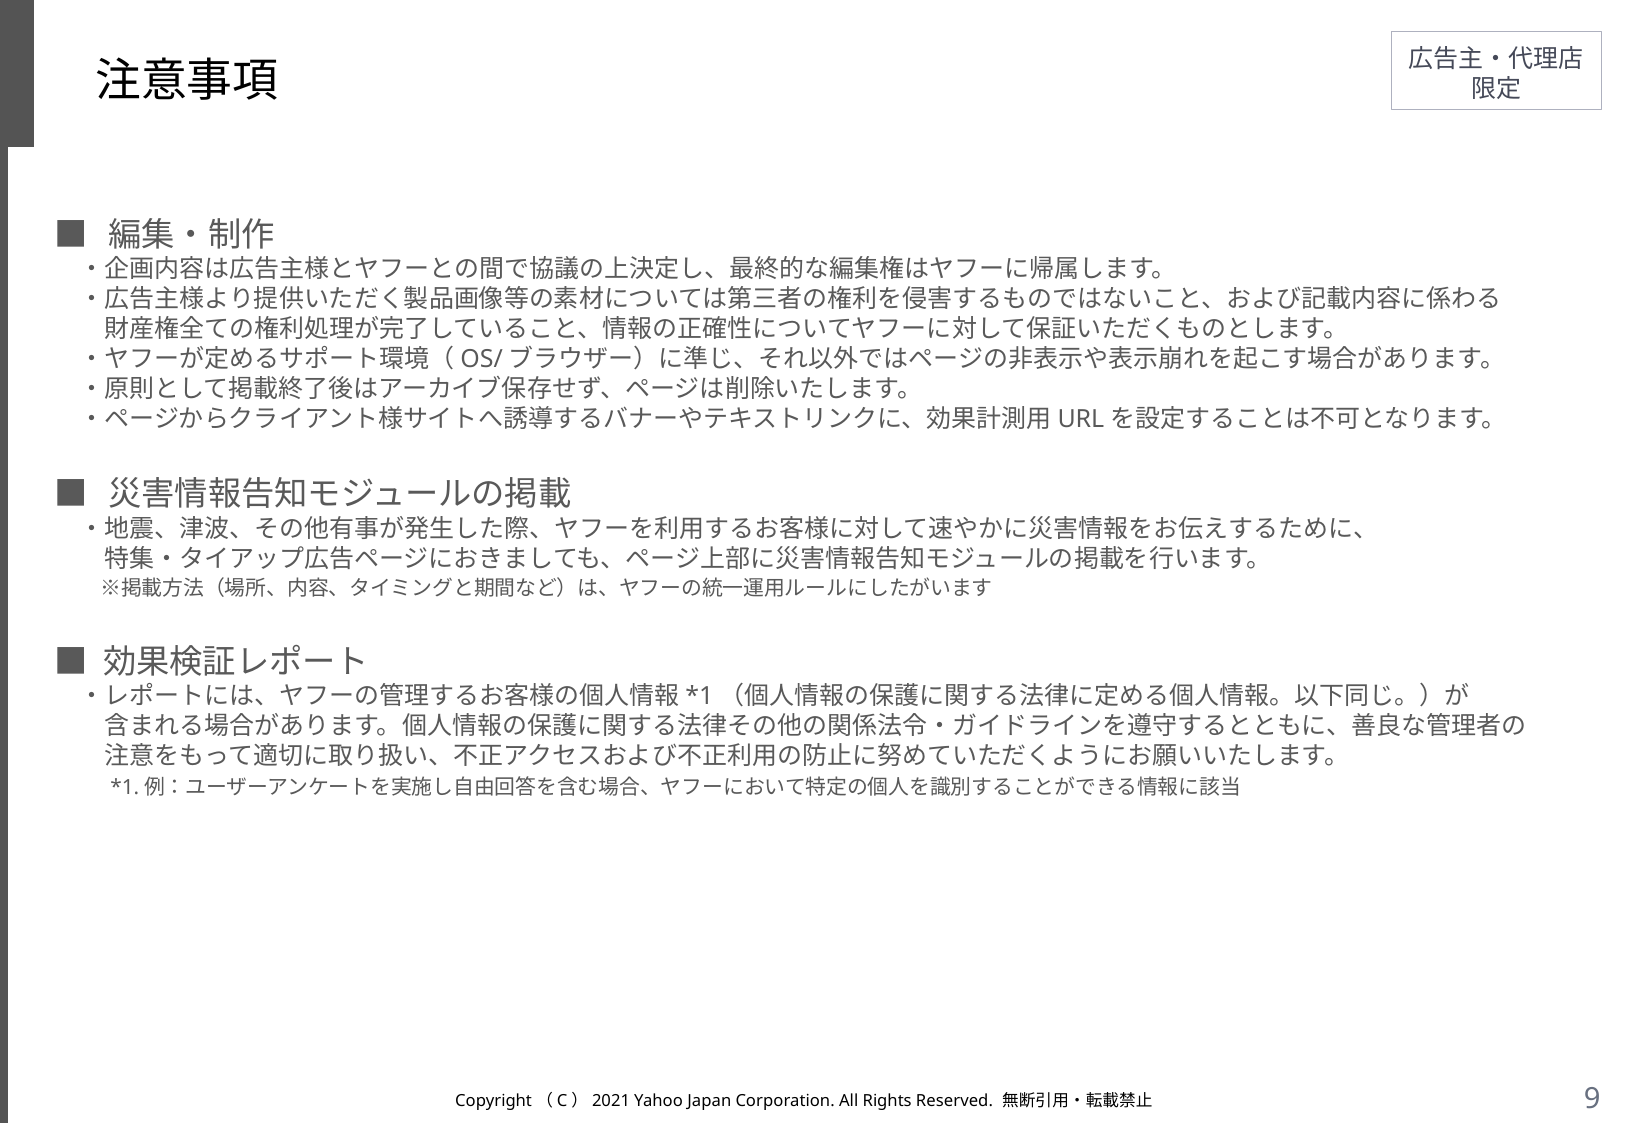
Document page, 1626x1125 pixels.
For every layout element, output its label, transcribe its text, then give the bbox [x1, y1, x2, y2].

footer Copyright（C）2021 Yahoo Japan Corporation. All Rights Reserved. 無断引用・転載禁止 [440, 1082, 1185, 1118]
title 注意事項 [80, 42, 1392, 114]
text_box ■ 編集・制作 ・企画内容は広告主様とヤフーとの間で協議の上決定し、最終的な編集権はヤフーに帰属します。 ・広告主様より提供いただく製品画像等の素材については第三者の権利を侵害するものではないこと、および記載内容に係わる 財産権全ての権利処理が完了していること、情報の正確性についてヤフーに対して保証いただくものとします。 ・ヤフーが定めるサポート環境（OS/ブラウザー）に準じ、それ以外ではページの非表示や表示崩れを起こす場合があります。 ・原則として掲載終了後はアーカイブ保存せず、ページは削除いたします。 ・ページからクライアント様サイトへ誘導するバナーやテキストリンクに、効果計測用URLを設定することは不可となります。 ■ 災害情報告知モジュールの掲載 ・地震、津波、その他有事が発生した際、ヤフーを利用するお客様に対して速やかに災害情報をお伝えするために、 特集・タイアップ広告ページにおきましても、ページ上部に災害情報告知モジュールの掲載を行います。 ※掲載方法（場所、内容、タイミングと期間など）は、ヤフーの統一運用ルールにしたがいます ■ 効果検証レポート ・レポートには、ヤフーの管理するお客様の個人情報*1（個人情報の保護に関する法律に定める個人情報。以下同じ。）が 含まれる場合があります。個人情報の保護に関する法律その他の関係法令・ガイドラインを遵守するとともに、善良な管理者の 注意をもって適切に取り扱い、不正アクセスおよび不正利用の防止に努めていただくようにお願いいたします。 *1.例：ユーザーアンケートを実施し自由回答を含む場合、ヤフーにおいて特定の個人を識別することができる情報に該当 [39, 205, 1586, 807]
